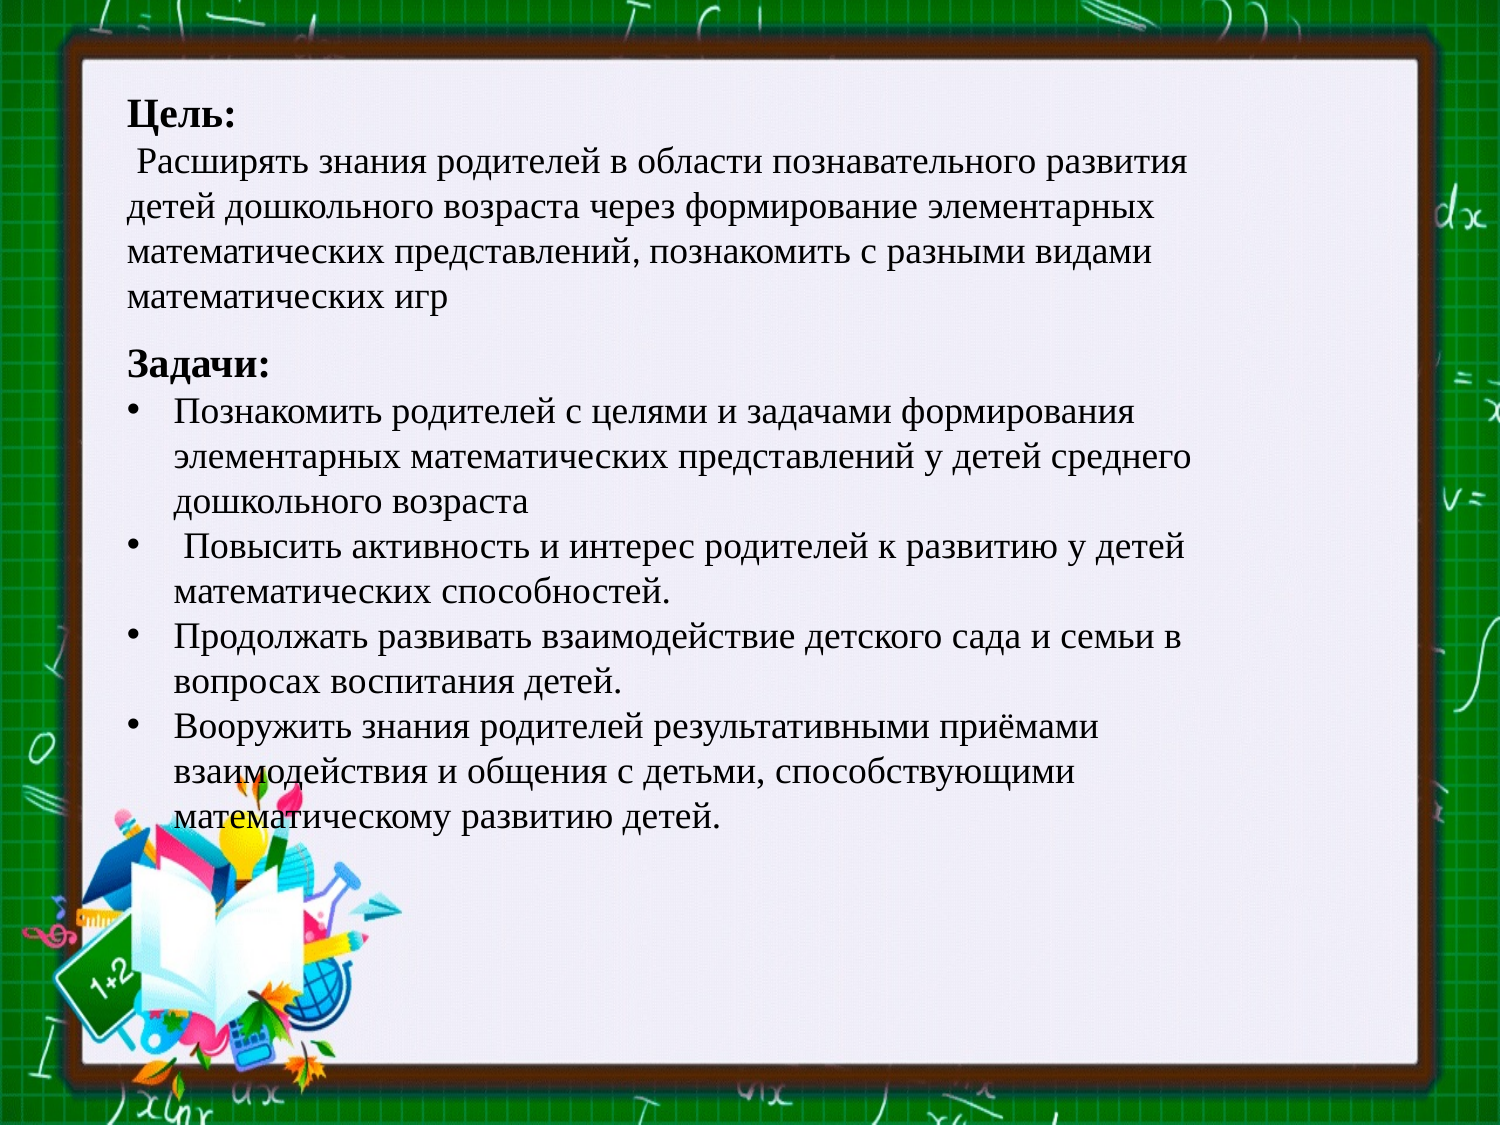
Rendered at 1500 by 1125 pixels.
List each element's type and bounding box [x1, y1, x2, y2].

list [0, 0, 1500, 1125]
